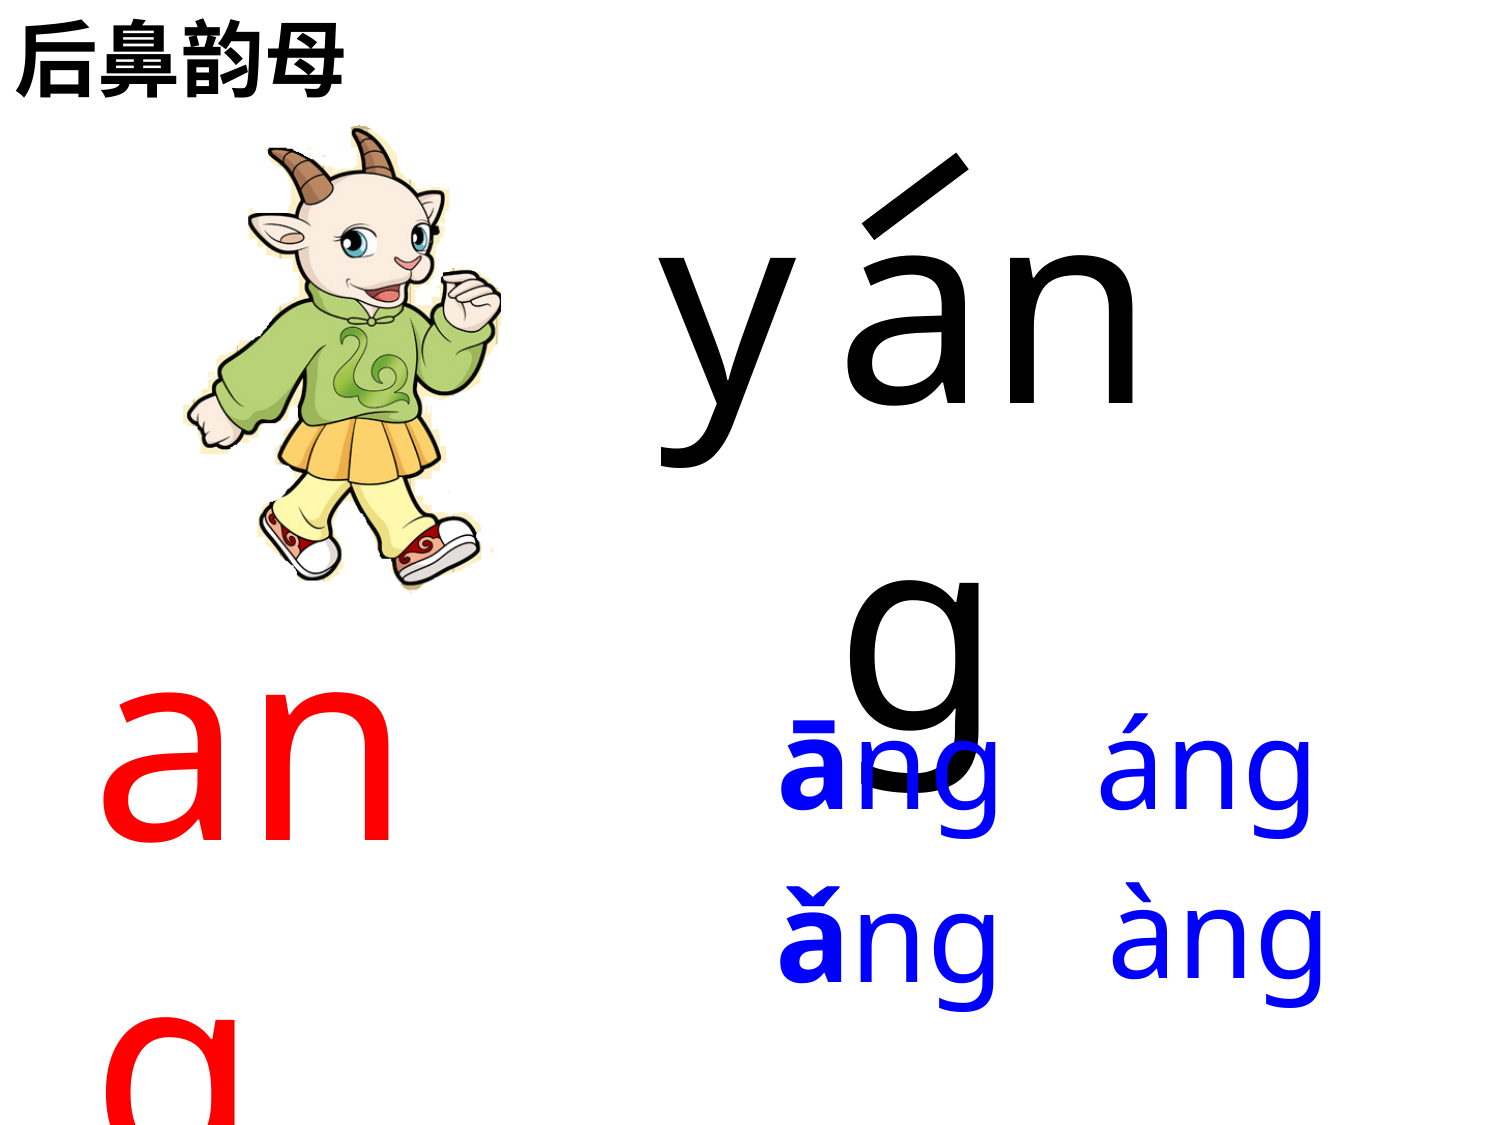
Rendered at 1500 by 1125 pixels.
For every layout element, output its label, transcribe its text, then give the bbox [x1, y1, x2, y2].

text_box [760, 676, 1389, 1016]
picture [182, 125, 501, 594]
text_box 后鼻韵母 [0, 0, 379, 115]
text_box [643, 125, 1294, 466]
text_box ang [76, 562, 550, 1125]
